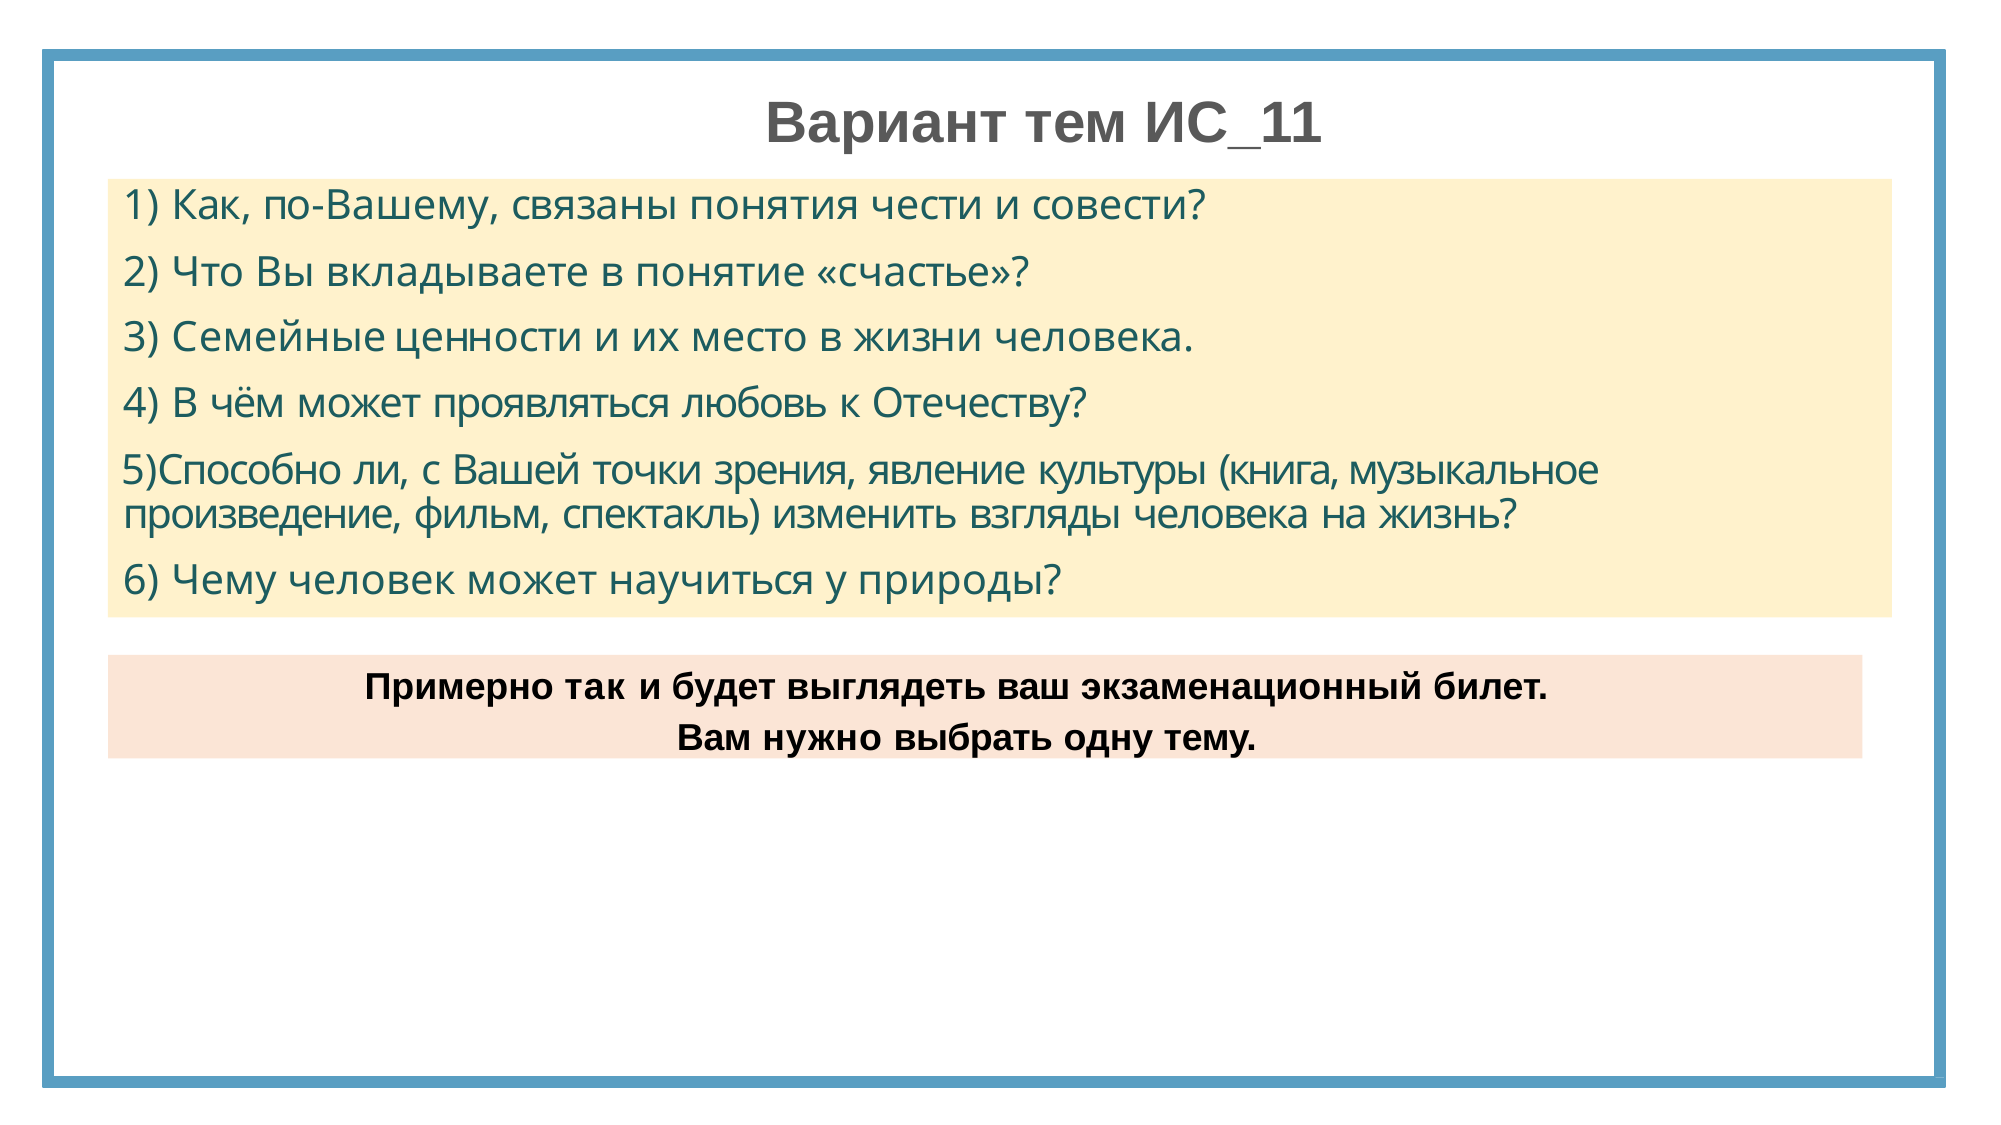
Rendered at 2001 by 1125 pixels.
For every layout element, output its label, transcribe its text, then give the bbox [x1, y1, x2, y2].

text_box [107, 178, 1892, 618]
text_box Как, по-Вашему, связаны понятия чести и совести? Что Вы вкладываете в понятие «счастье»? Семейные ценности и их место в жизни человека. В чём может проявляться любовь к Отечеству? Способно ли, с Вашей точки зрения, явление культуры (книга, музыкальное произведение, фильм, спектакль) изменить взгляды человека на жизнь? Чему человек может научиться у природы? [120, 158, 1684, 603]
text_box Примерно так и будет выглядеть ваш экзаменационный билет. Вам нужно выбрать одну тему. [108, 654, 1863, 759]
title Вариант тем ИС_11 [324, 82, 1697, 273]
